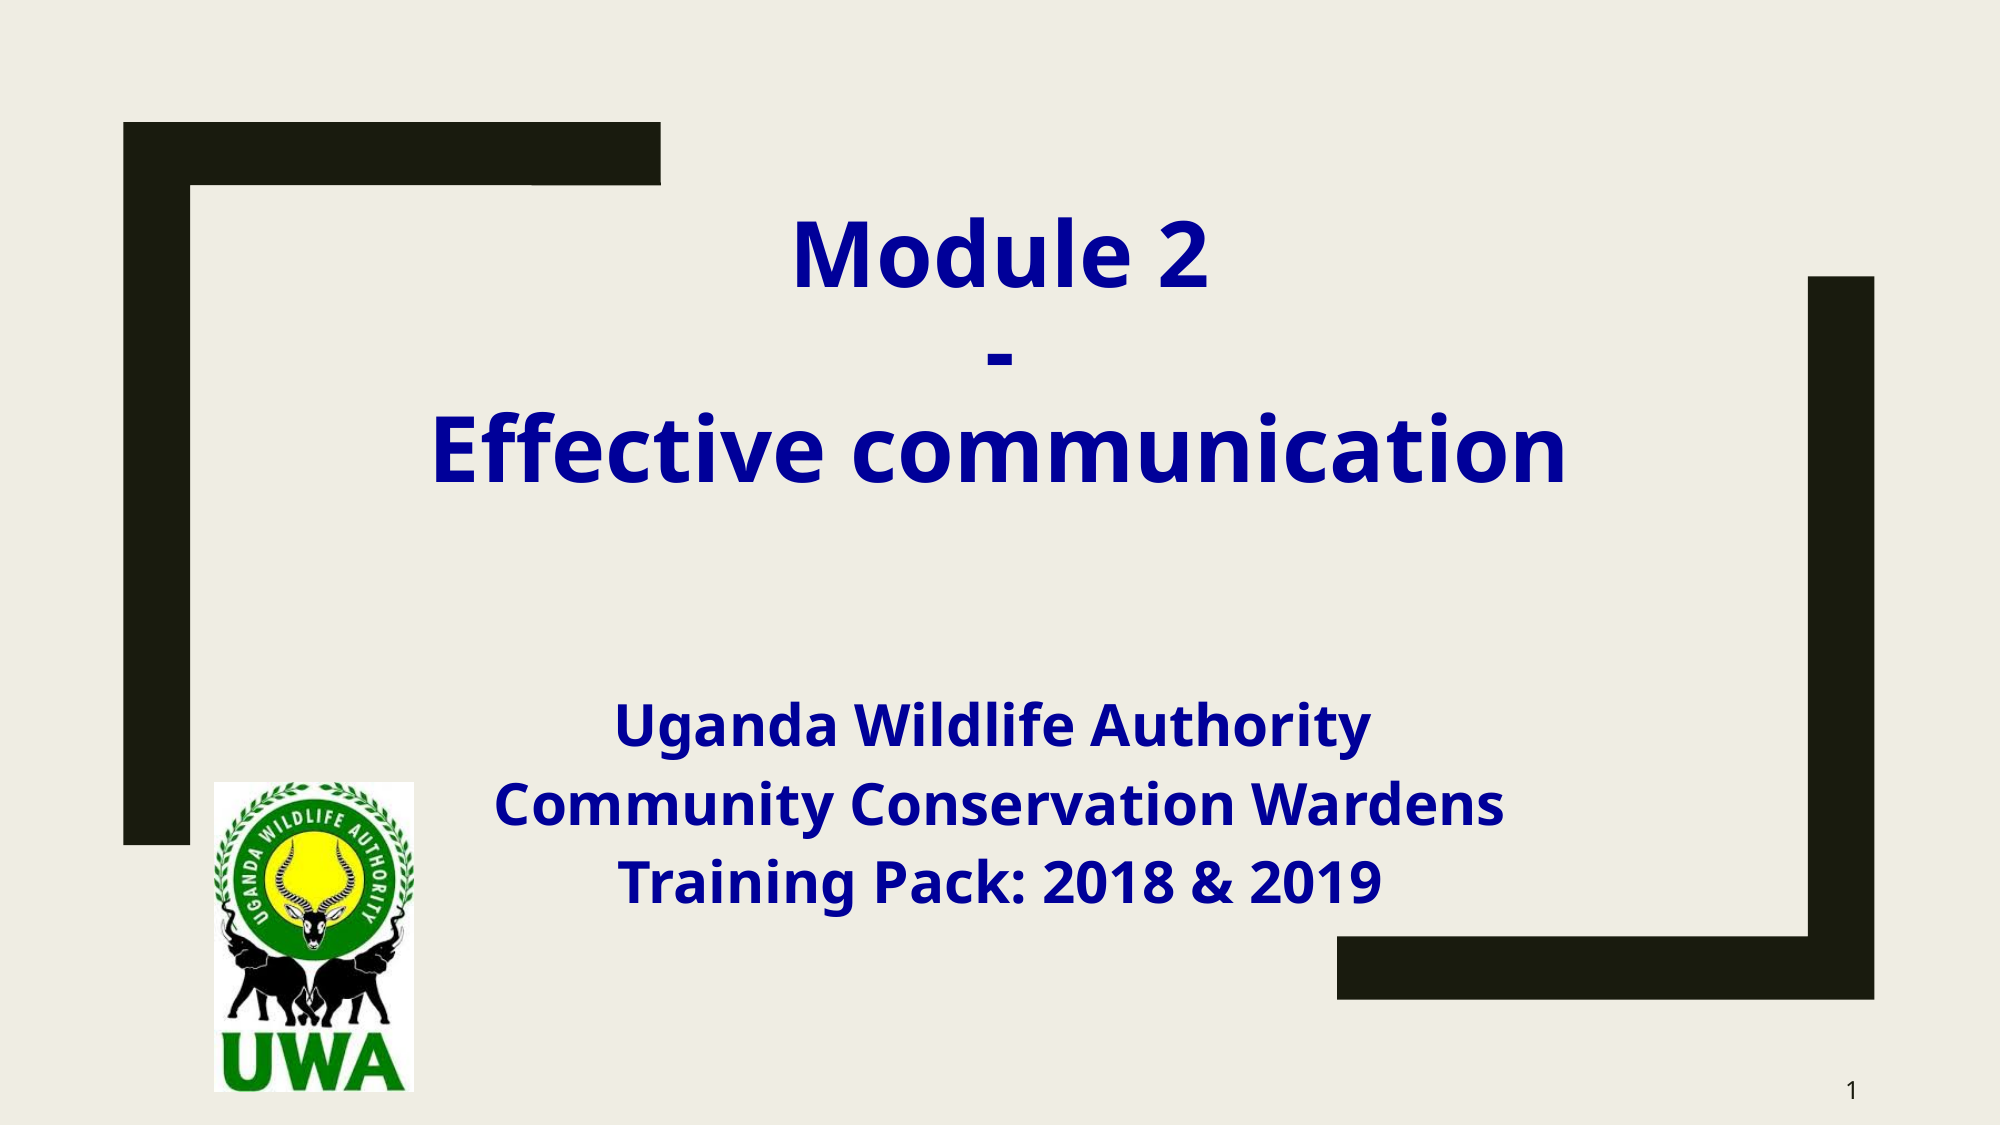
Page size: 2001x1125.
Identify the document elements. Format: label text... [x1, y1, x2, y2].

subtitle Uganda Wildlife Authority Community Conservation Wardens Training Pack: 2018 & 2019 [314, 672, 1686, 938]
picture [214, 782, 414, 1092]
slide_number 1 [1612, 1058, 1875, 1125]
title Module 2 - Effective communication [314, 201, 1686, 605]
